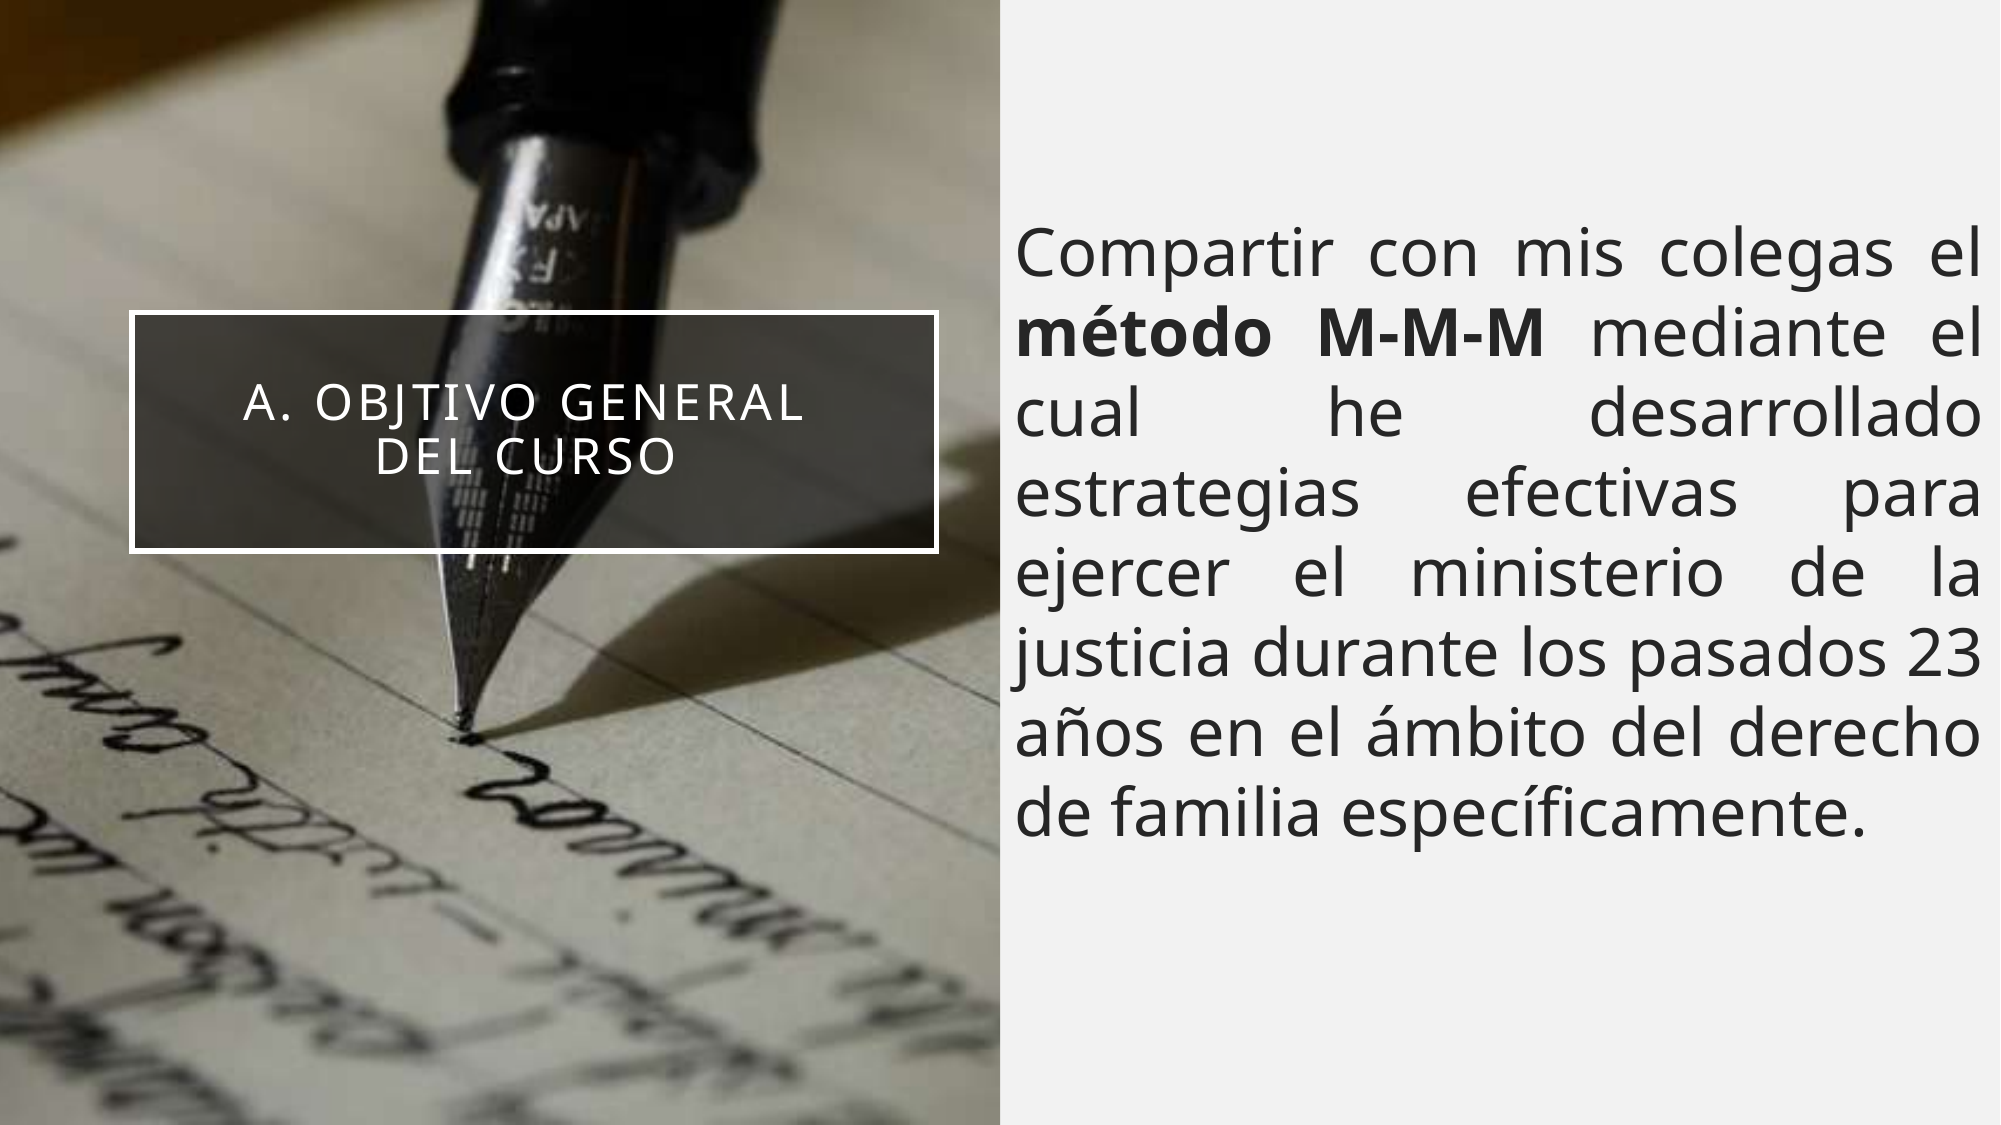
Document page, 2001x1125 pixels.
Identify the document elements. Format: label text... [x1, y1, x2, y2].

picture [0, 0, 1001, 1125]
list Compartir con mis colegas el método M-M-M mediante el cual he desarrollado estrategias efectivas para ejercer el ministerio de la justicia durante los pasados 23 años en el ámbito del derecho de familia específicamente. [1001, 0, 2000, 1125]
